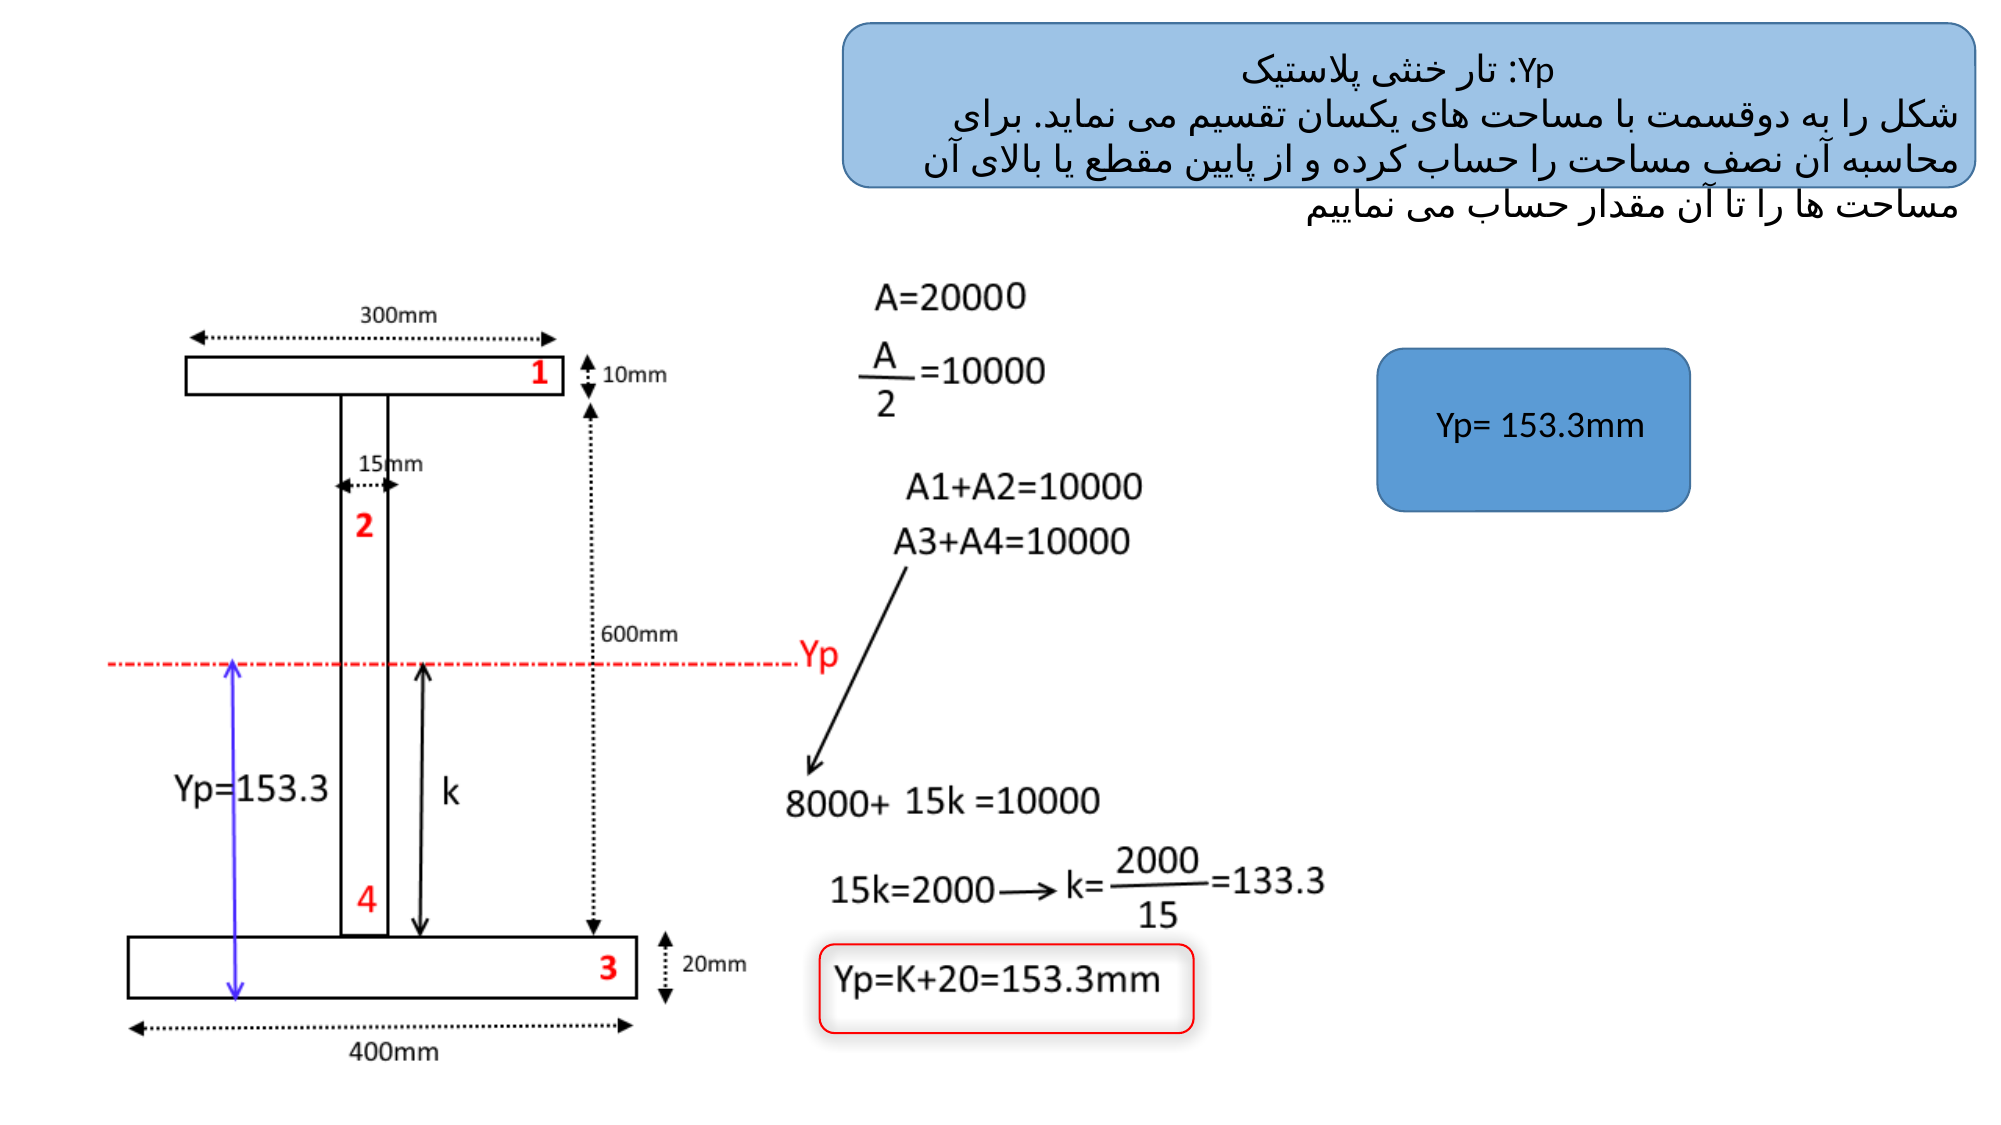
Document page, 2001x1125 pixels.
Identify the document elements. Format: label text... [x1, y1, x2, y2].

text_box [845, 22, 1973, 37]
text_box Yp= 153.3mm [1421, 392, 1777, 453]
picture [76, 187, 1328, 1125]
text_box Yp: تار خنثی پلاستیک شکل را به دوقسمت با مساحت های یکسان تقسیم می نماید. برای محاسبه آن نصف مساحت را حساب کرده و از پایین مقطع یا بالای آن مساحت ها را تا آن مقدار حساب می نماییم [819, 37, 1976, 278]
text_box [1376, 347, 1692, 513]
